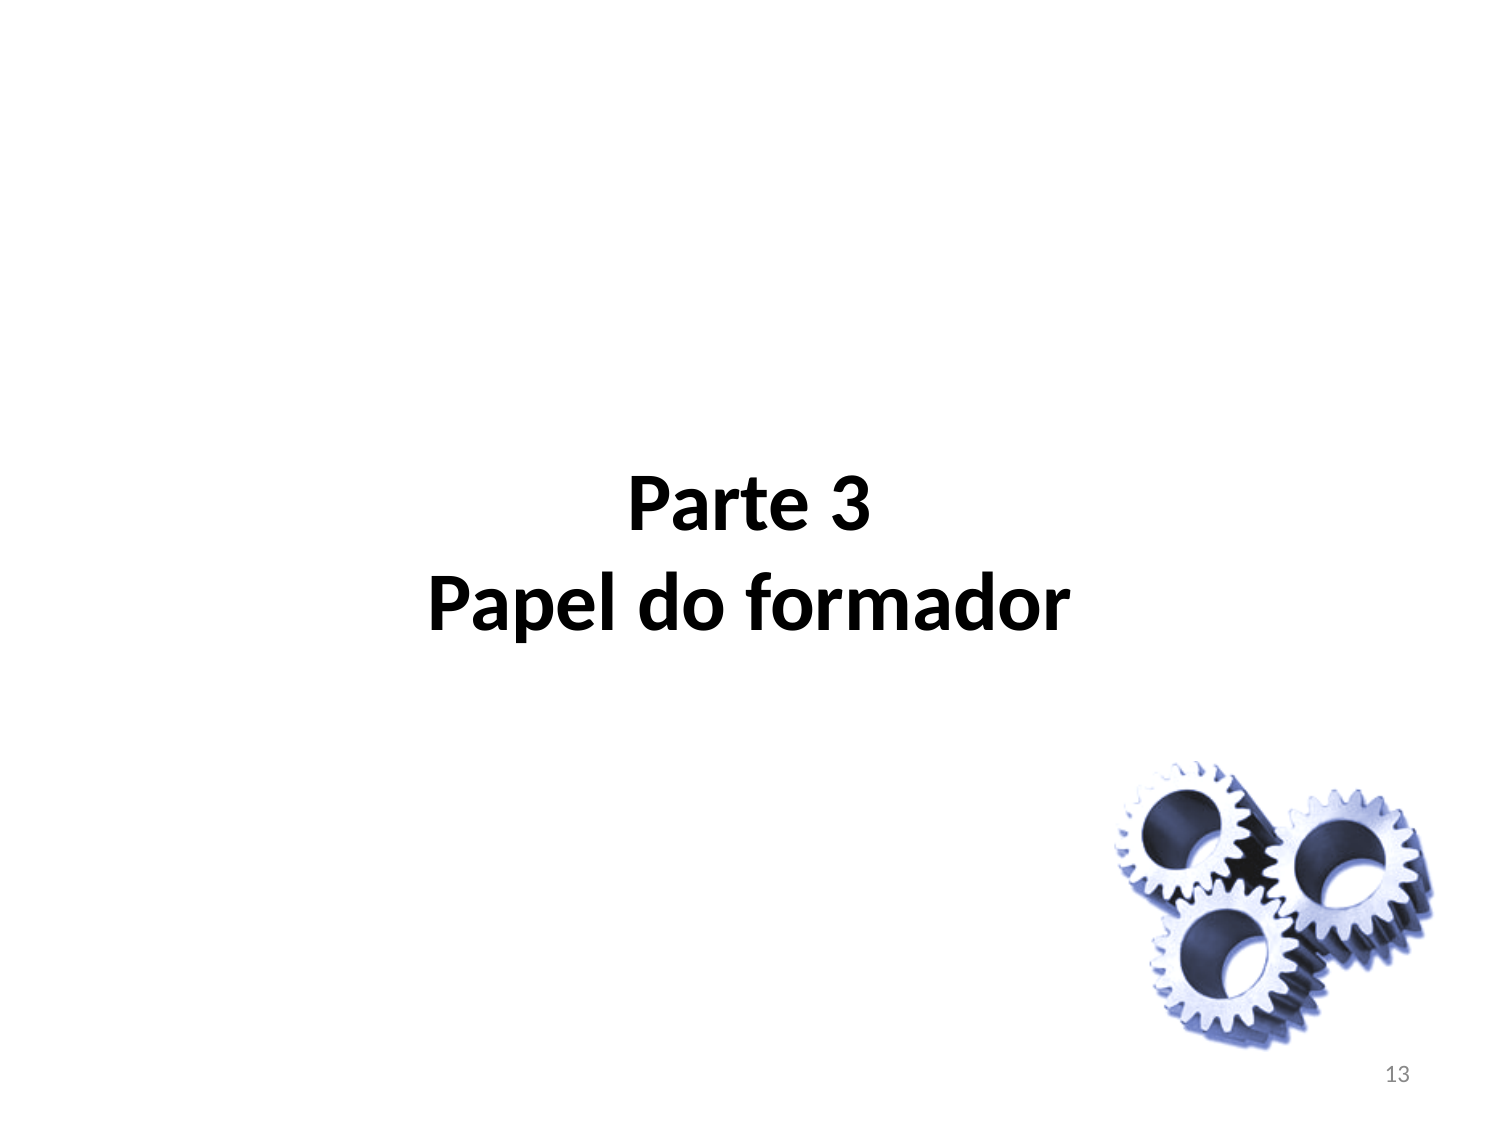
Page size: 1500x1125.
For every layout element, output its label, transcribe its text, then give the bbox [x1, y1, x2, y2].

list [1112, 761, 1436, 1052]
title Parte 3 Papel do formador [75, 453, 1425, 641]
slide_number 13 [1074, 1042, 1425, 1103]
